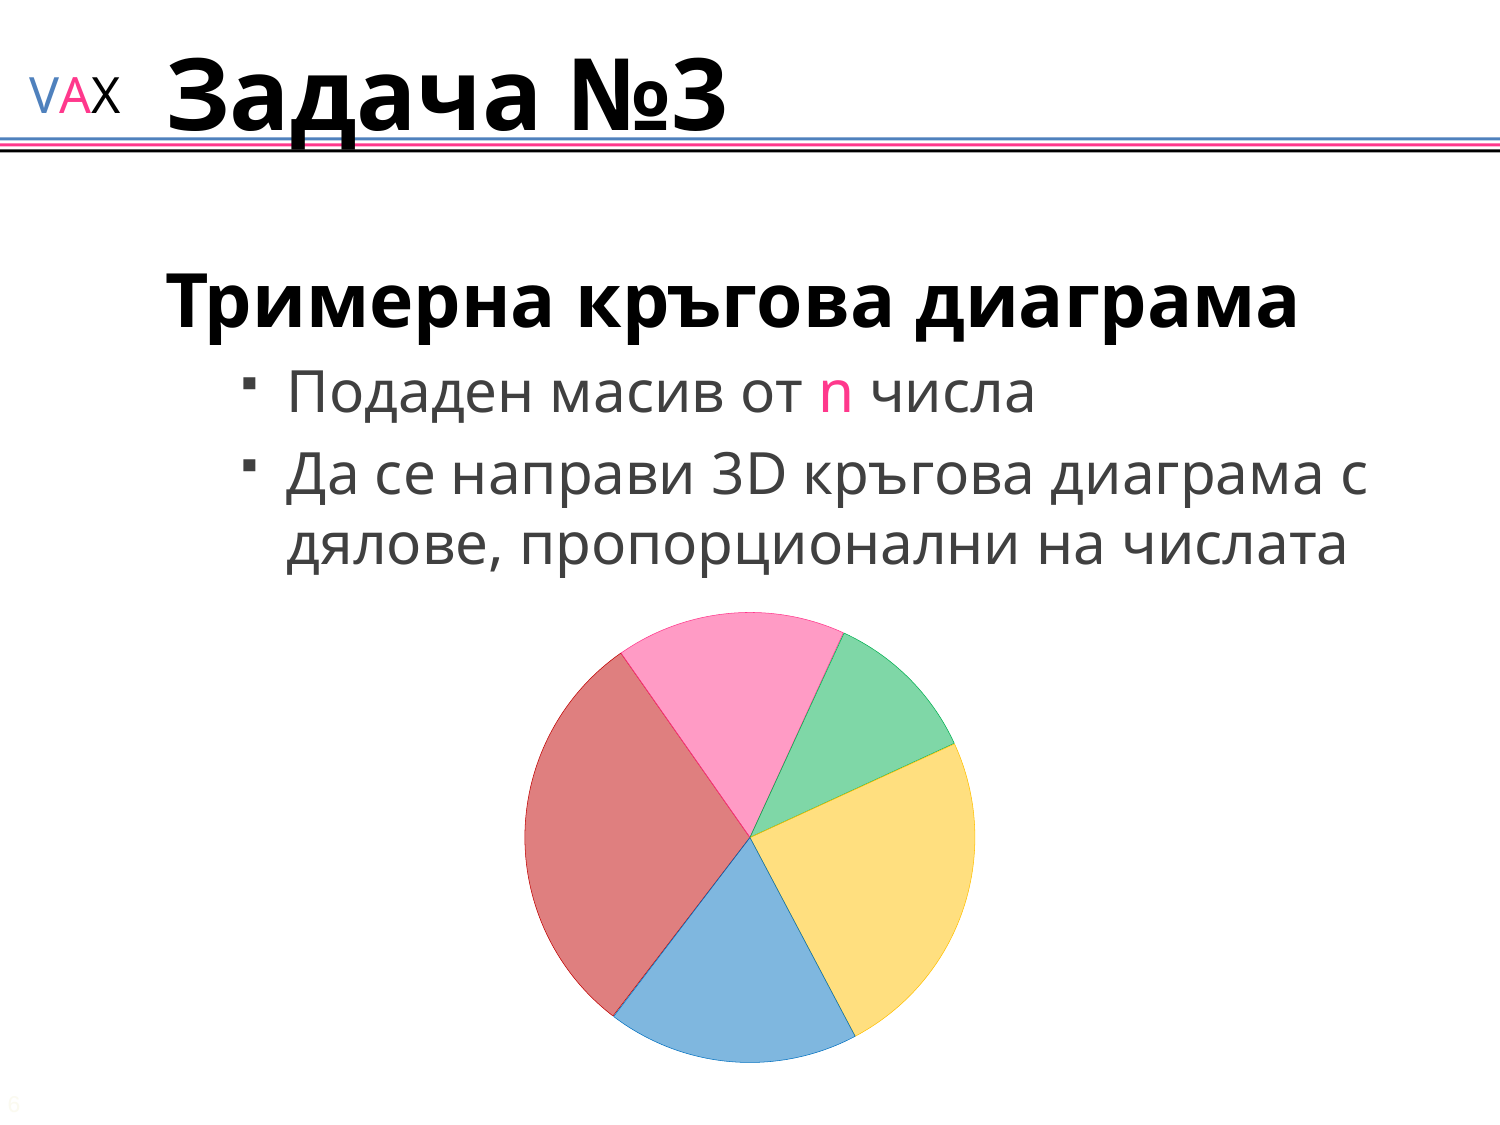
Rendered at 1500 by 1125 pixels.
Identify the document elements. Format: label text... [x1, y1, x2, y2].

title Задача №3 [0, 37, 1500, 144]
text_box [524, 612, 976, 1063]
list Тримерна кръгова диаграма Подаден масив от n числа Да се направи 3D кръгова диаграма с дялове, пропорционални на числата [150, 200, 1488, 1113]
